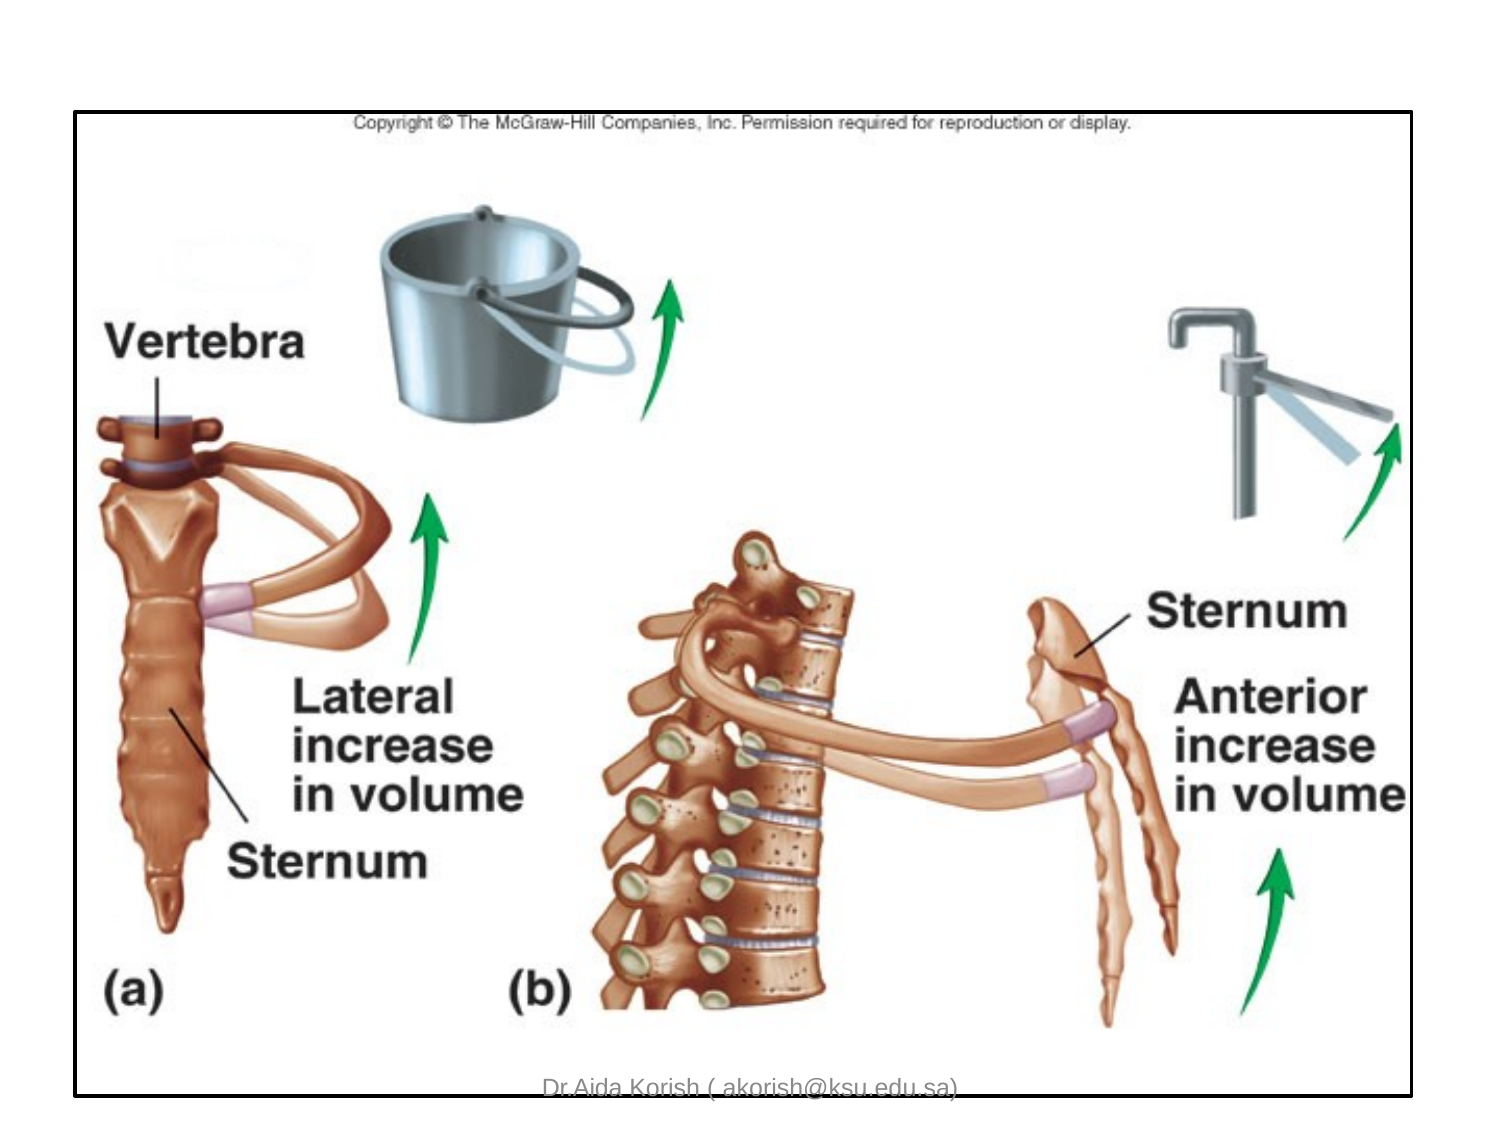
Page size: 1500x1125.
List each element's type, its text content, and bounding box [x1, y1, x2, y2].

footer Dr.Aida Korish ( akorish@ksu.edu.sa) [539, 1074, 962, 1125]
text_box [75, 111, 1412, 1096]
